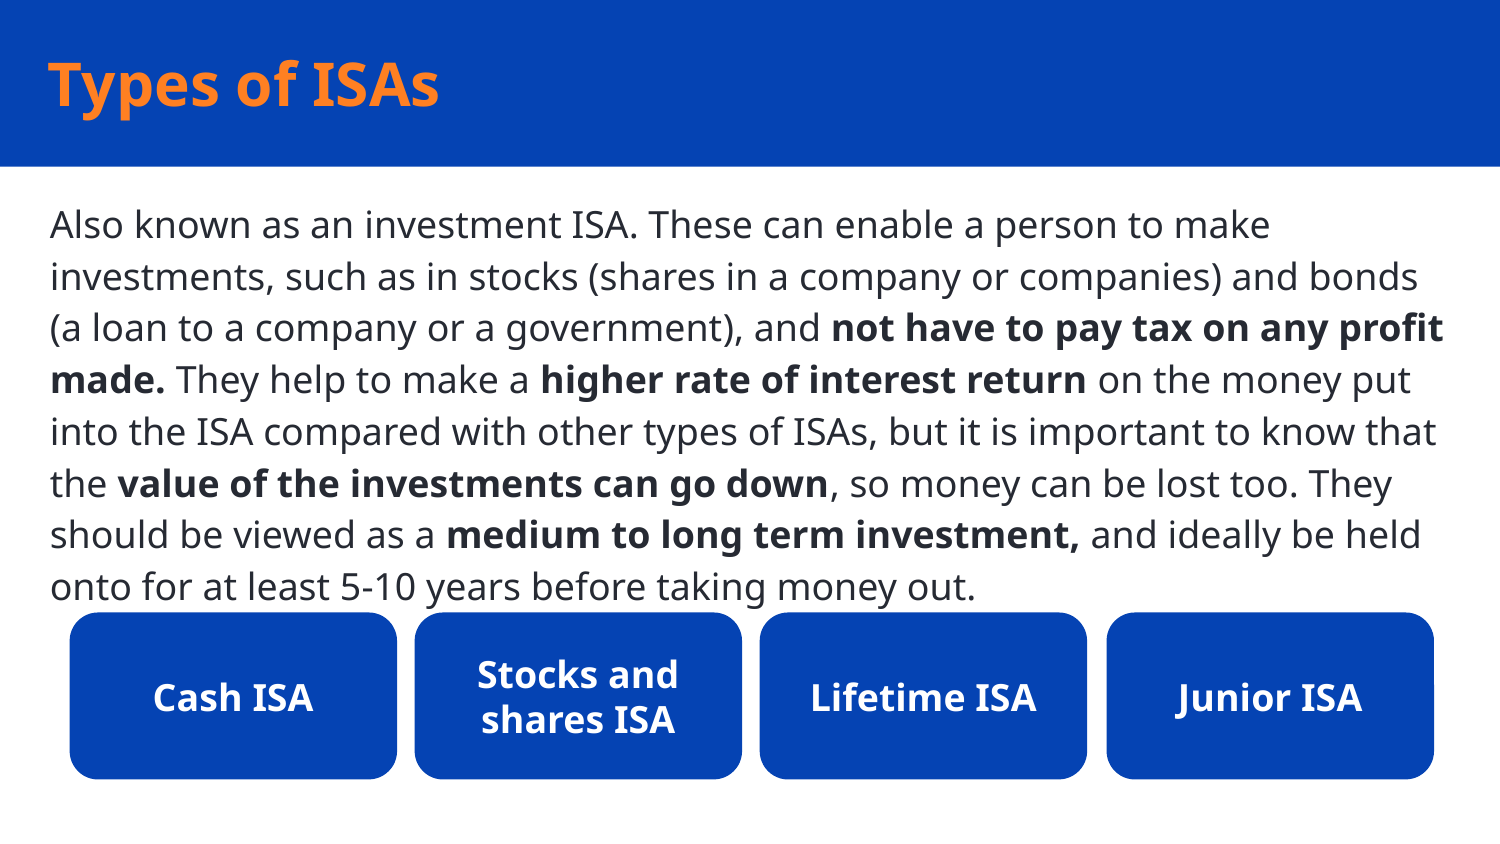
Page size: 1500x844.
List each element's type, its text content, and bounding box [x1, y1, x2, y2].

text_box [1250, 732, 1494, 818]
text_box Also known as an investment ISA. These can enable a person to make investments, such as in stocks (shares in a company or companies) and bonds (a loan to a company or a government), and not have to pay tax on any profit made. They help to make a higher rate of interest return on the money put into the ISA compared with other types of ISAs, but it is important to know that the value of the investments can go down, so money can be lost too. They should be viewed as a medium to long term investment, and ideally be held onto for at least 5-10 years before taking money out. [34, 179, 1466, 745]
text_box Junior ISA [1107, 613, 1434, 779]
title Types of ISAs [32, 39, 1304, 125]
text_box Stocks and shares ISA [415, 613, 742, 779]
text_box Lifetime ISA [760, 613, 1087, 779]
text_box Cash ISA [70, 613, 397, 779]
